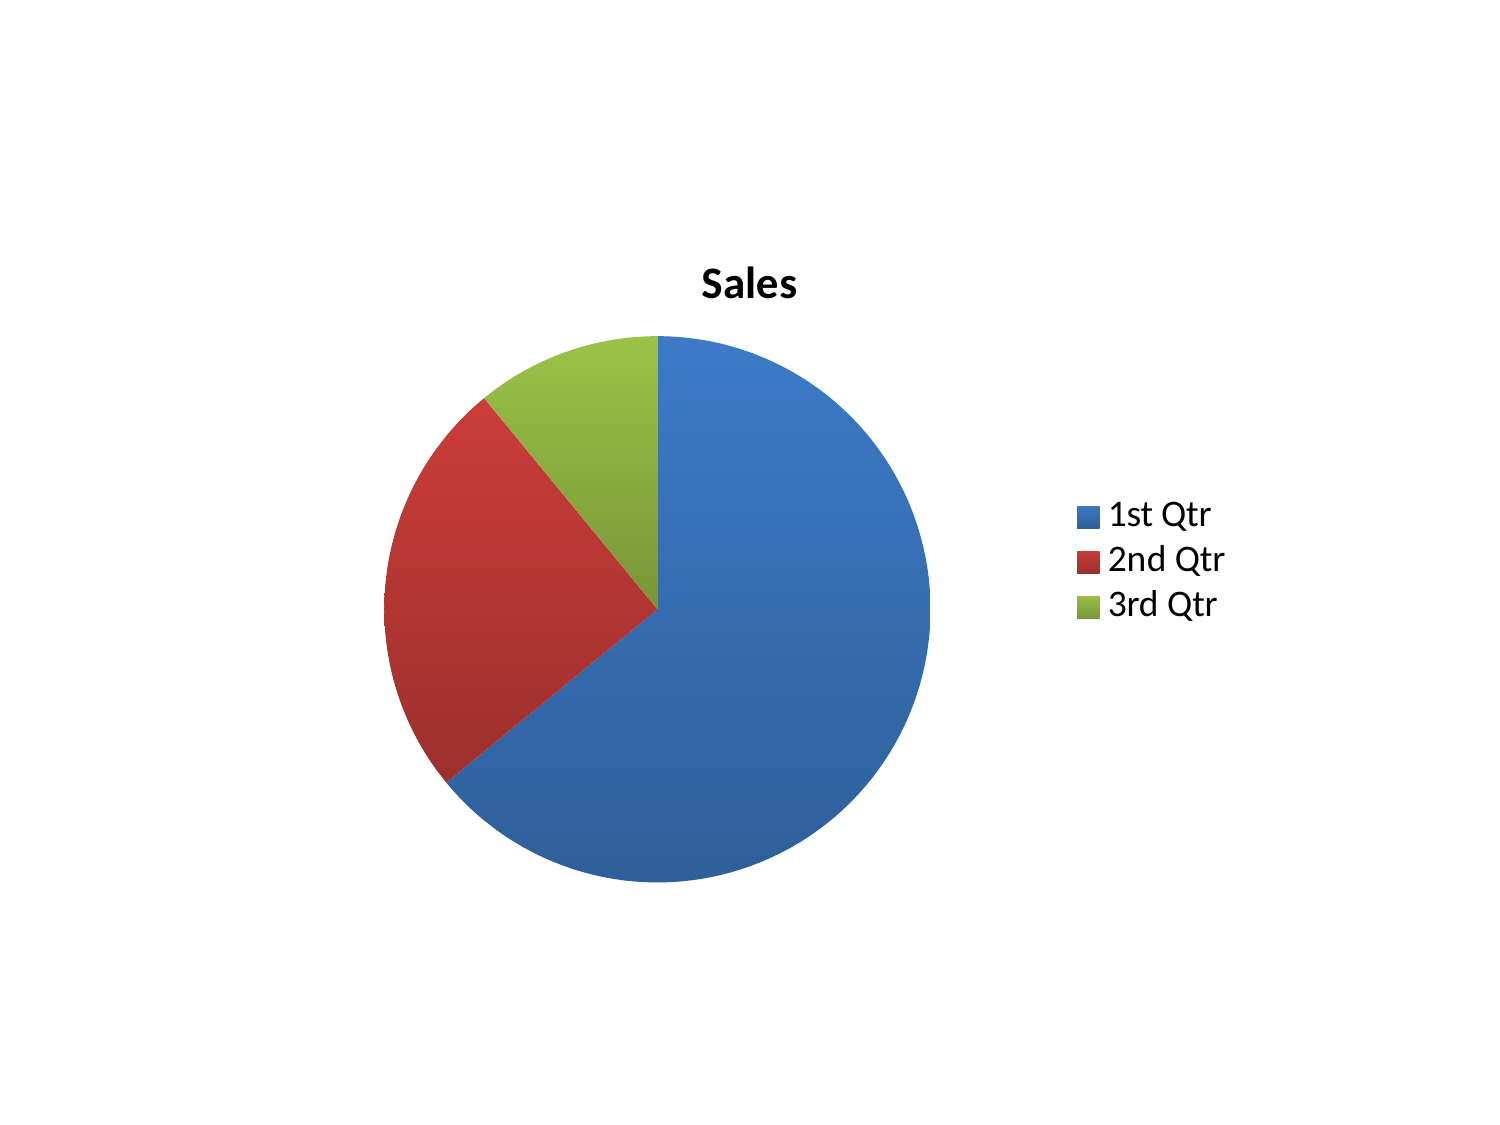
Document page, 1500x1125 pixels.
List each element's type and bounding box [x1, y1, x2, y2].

chart [249, 228, 1251, 897]
